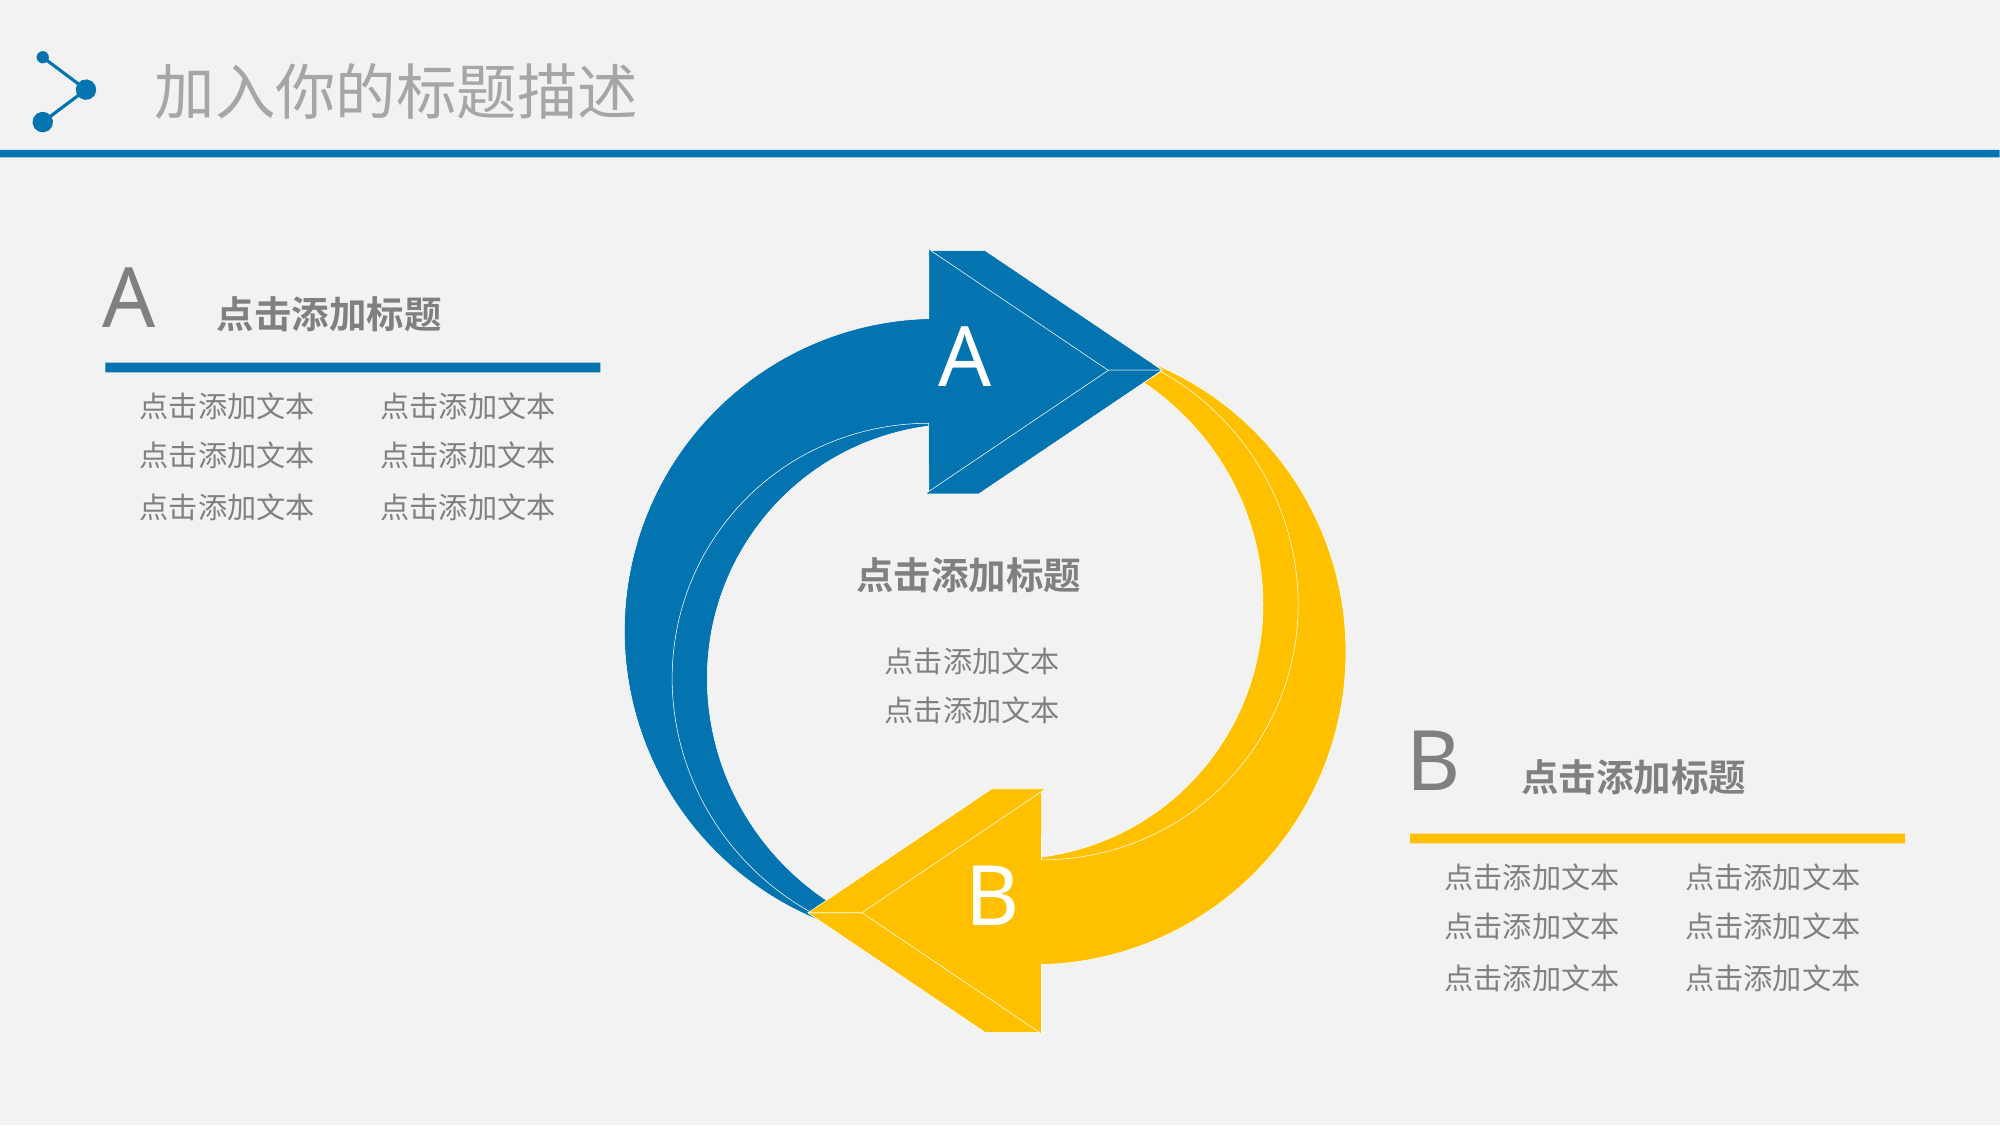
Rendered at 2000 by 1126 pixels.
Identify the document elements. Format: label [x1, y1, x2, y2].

text_box [85, 235, 1921, 1049]
text_box [0, 46, 2000, 158]
